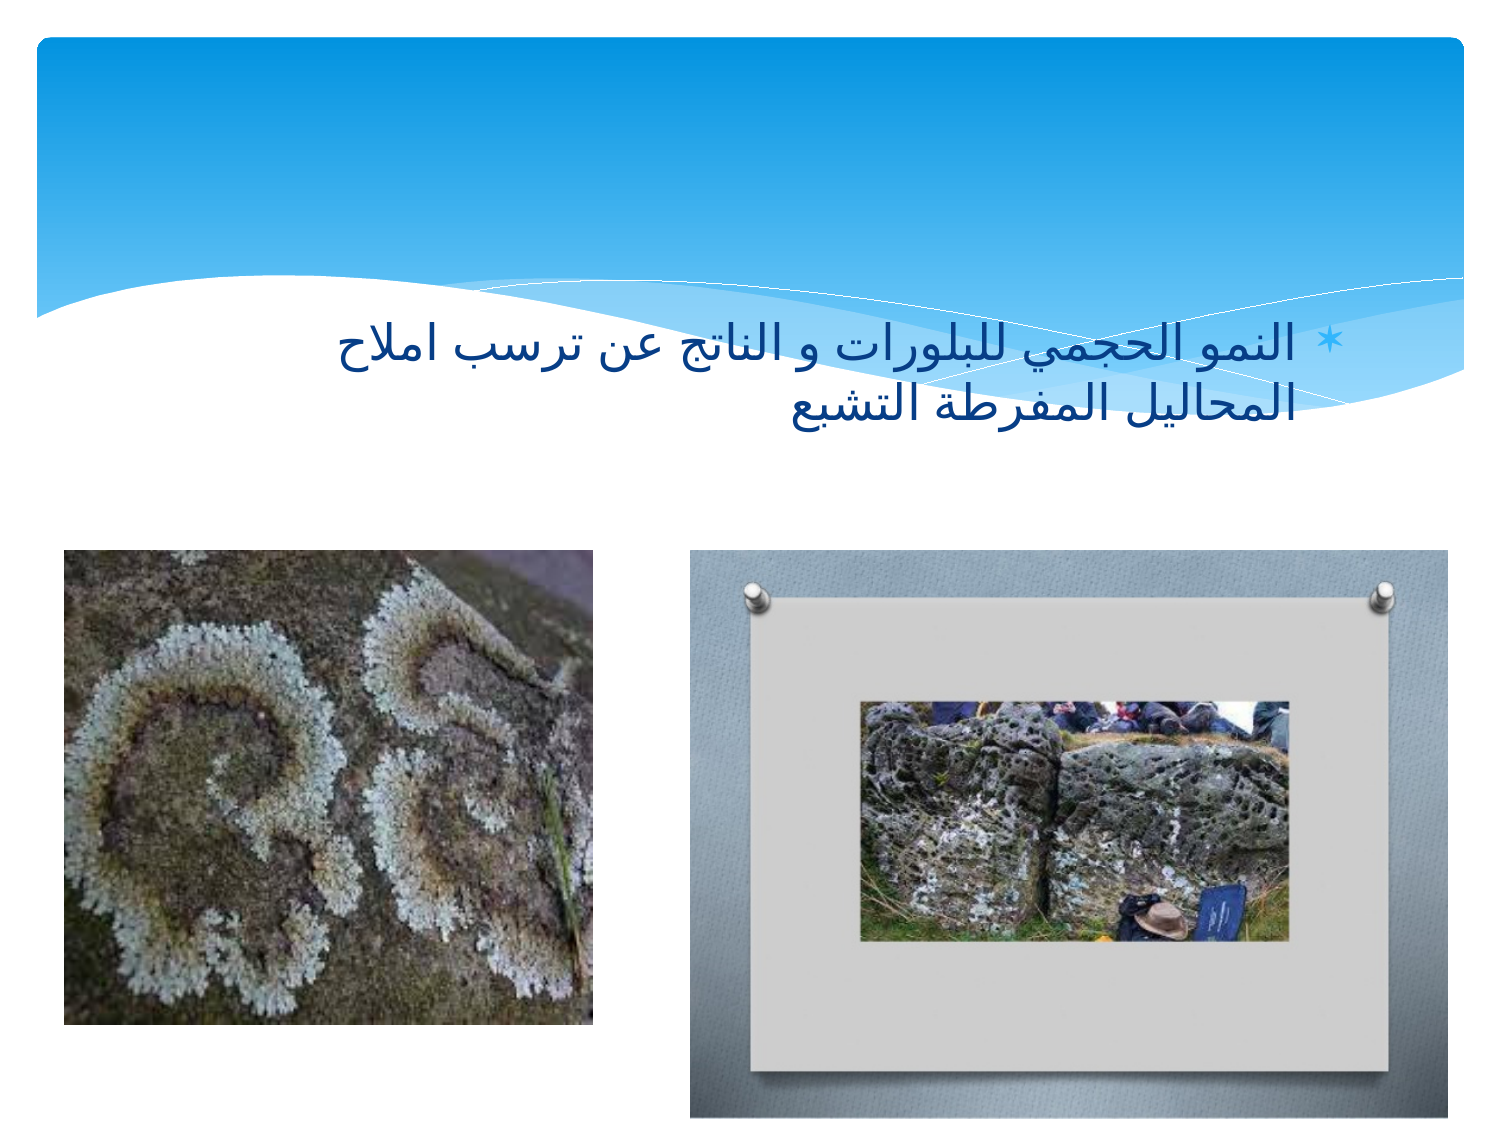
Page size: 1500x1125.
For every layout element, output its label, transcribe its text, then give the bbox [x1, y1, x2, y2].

picture [64, 550, 593, 1026]
list النمو الحجمي للبلورات و الناتج عن ترسب املاح المحاليل المفرطة التشبع [143, 302, 1359, 1005]
picture [690, 550, 1448, 1119]
